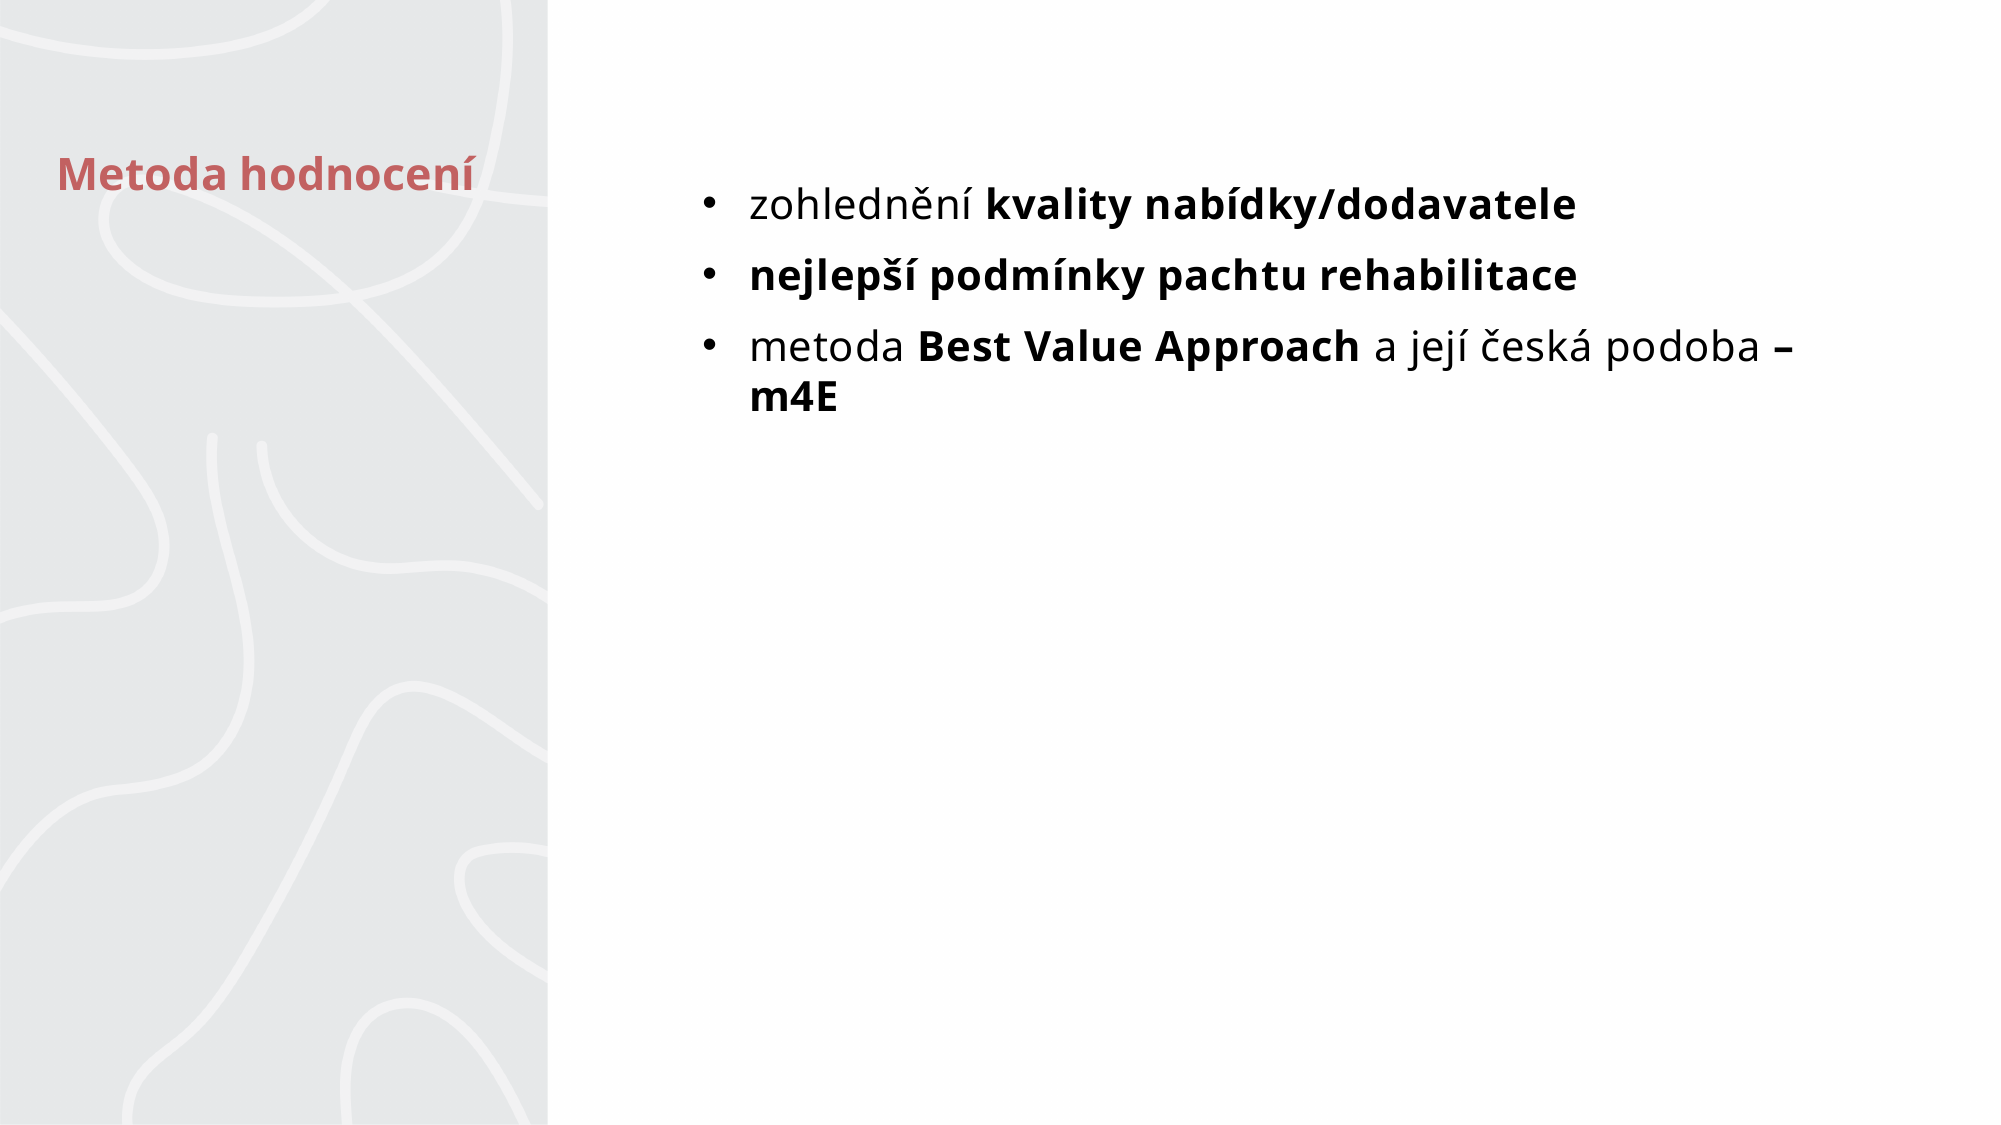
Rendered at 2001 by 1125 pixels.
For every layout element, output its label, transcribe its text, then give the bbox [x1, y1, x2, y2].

subtitle zohlednění kvality nabídky/dodavatele nejlepší podmínky pachtu rehabilitace metoda Best Value Approach a její česká podoba – m4E [687, 170, 1864, 955]
title Metoda hodnocení [41, 143, 499, 390]
picture [0, 0, 2001, 1125]
